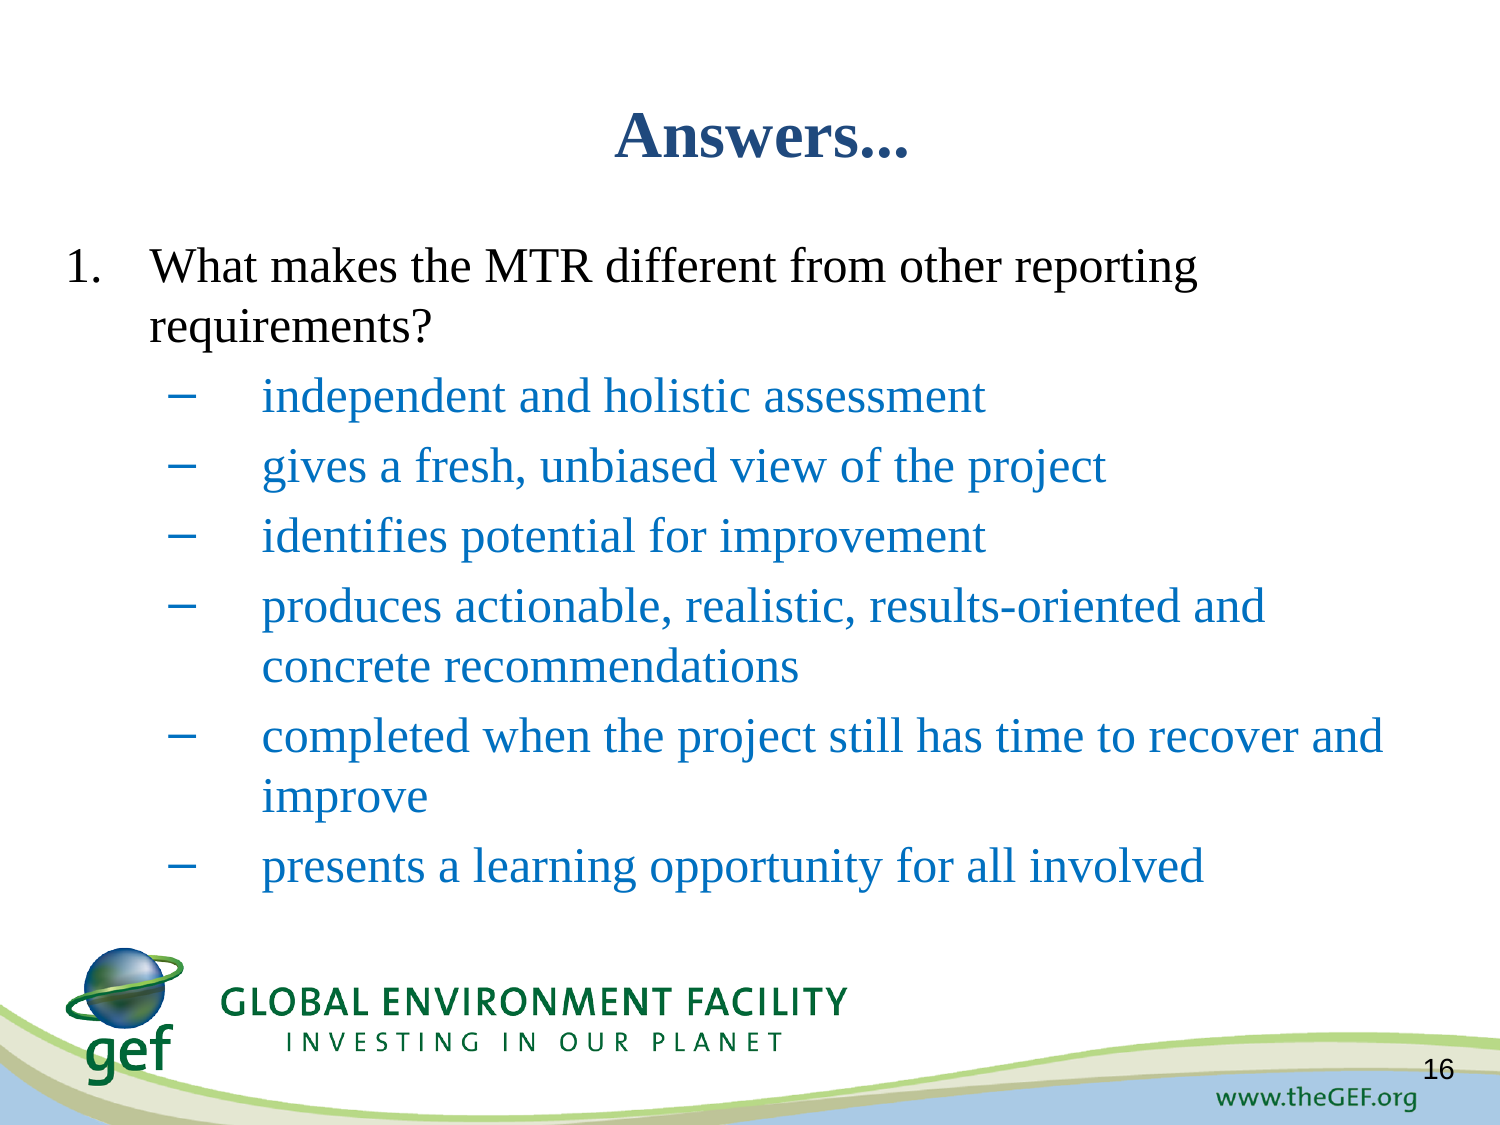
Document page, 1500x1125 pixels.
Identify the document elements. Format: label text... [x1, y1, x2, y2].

picture [0, 920, 1500, 1125]
list What makes the MTR different from other reporting requirements? independent and holistic assessment gives a fresh, unbiased view of the project identifies potential for improvement produces actionable, realistic, results-oriented and concrete recommendations completed when the project still has time to recover and improve presents a learning opportunity for all involved [49, 224, 1401, 1006]
title Answers... [87, 37, 1438, 226]
slide_number 16 [1407, 1042, 1500, 1103]
